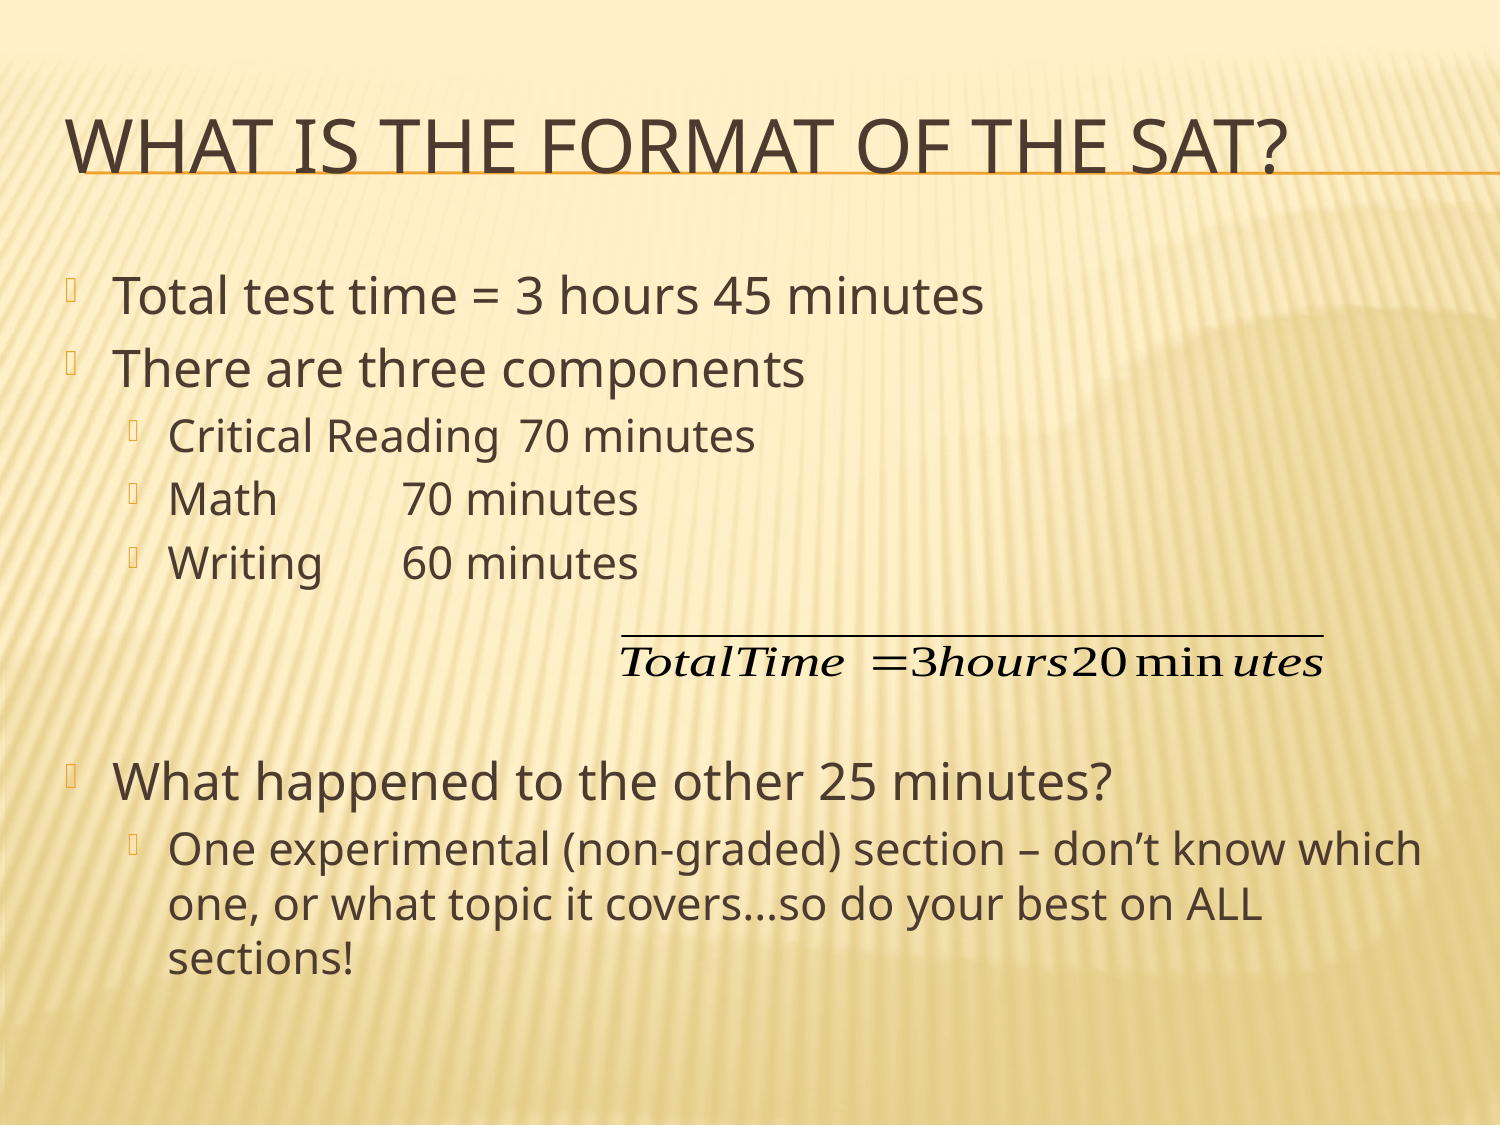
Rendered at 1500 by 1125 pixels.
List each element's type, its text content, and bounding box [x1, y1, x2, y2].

title What is the format of the sat? [50, 75, 1475, 213]
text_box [612, 624, 1333, 763]
list Total test time = 3 hours 45 minutes There are three components Critical Reading 70 minutes Math 70 minutes Writing 60 minutes What happened to the other 25 minutes? One experimental (non-graded) section – don’t know which one, or what topic it covers…so do your best on ALL sections! [50, 254, 1475, 998]
